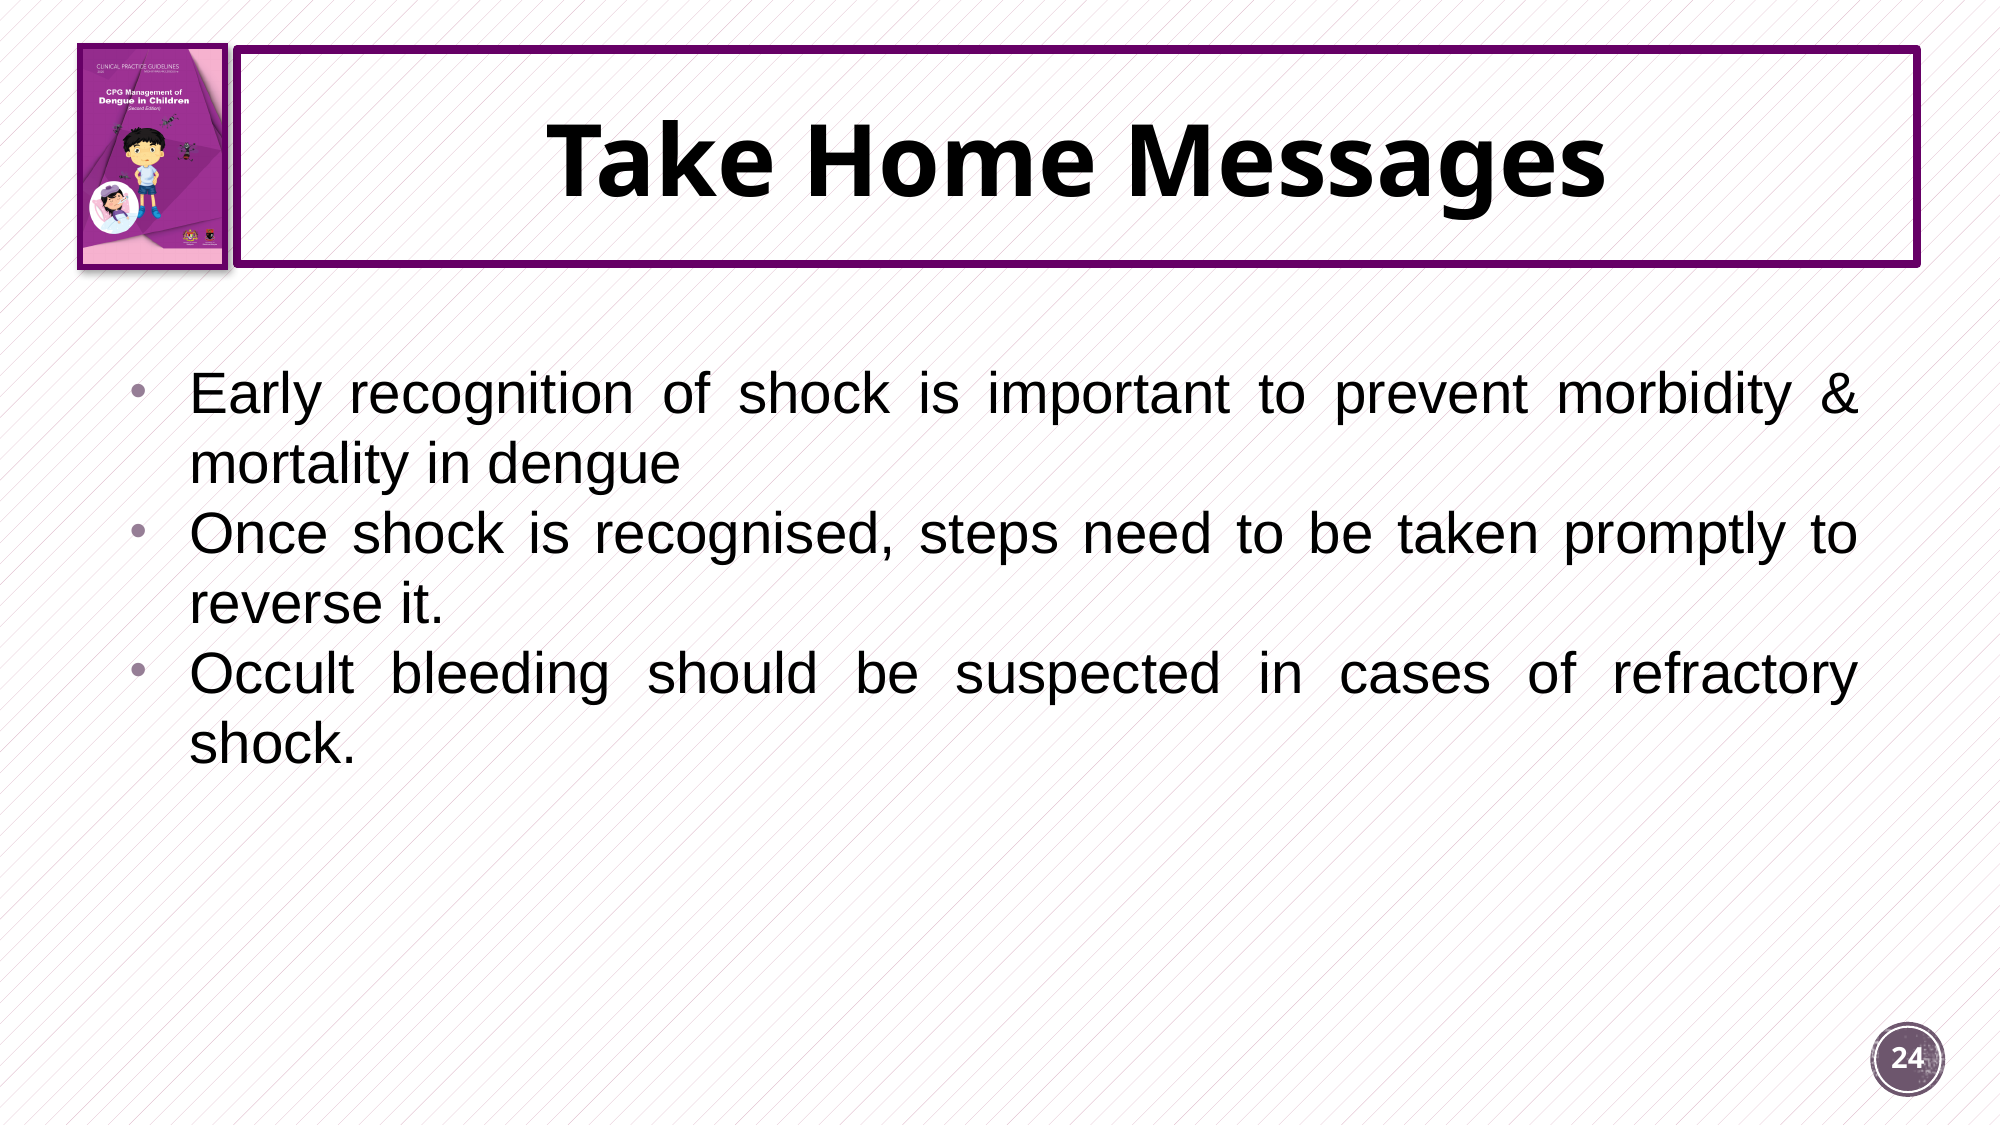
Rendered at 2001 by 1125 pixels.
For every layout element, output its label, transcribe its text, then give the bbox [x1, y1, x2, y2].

slide_number 24 [1855, 1028, 1961, 1089]
text_box Take Home Messages [237, 49, 1918, 264]
picture [83, 49, 222, 264]
list Early recognition of shock is important to prevent morbidity & mortality in dengue Once shock is recognised, steps need to be taken promptly to reverse it. Occult bleeding should be suspected in cases of refractory shock. [114, 348, 1877, 1013]
